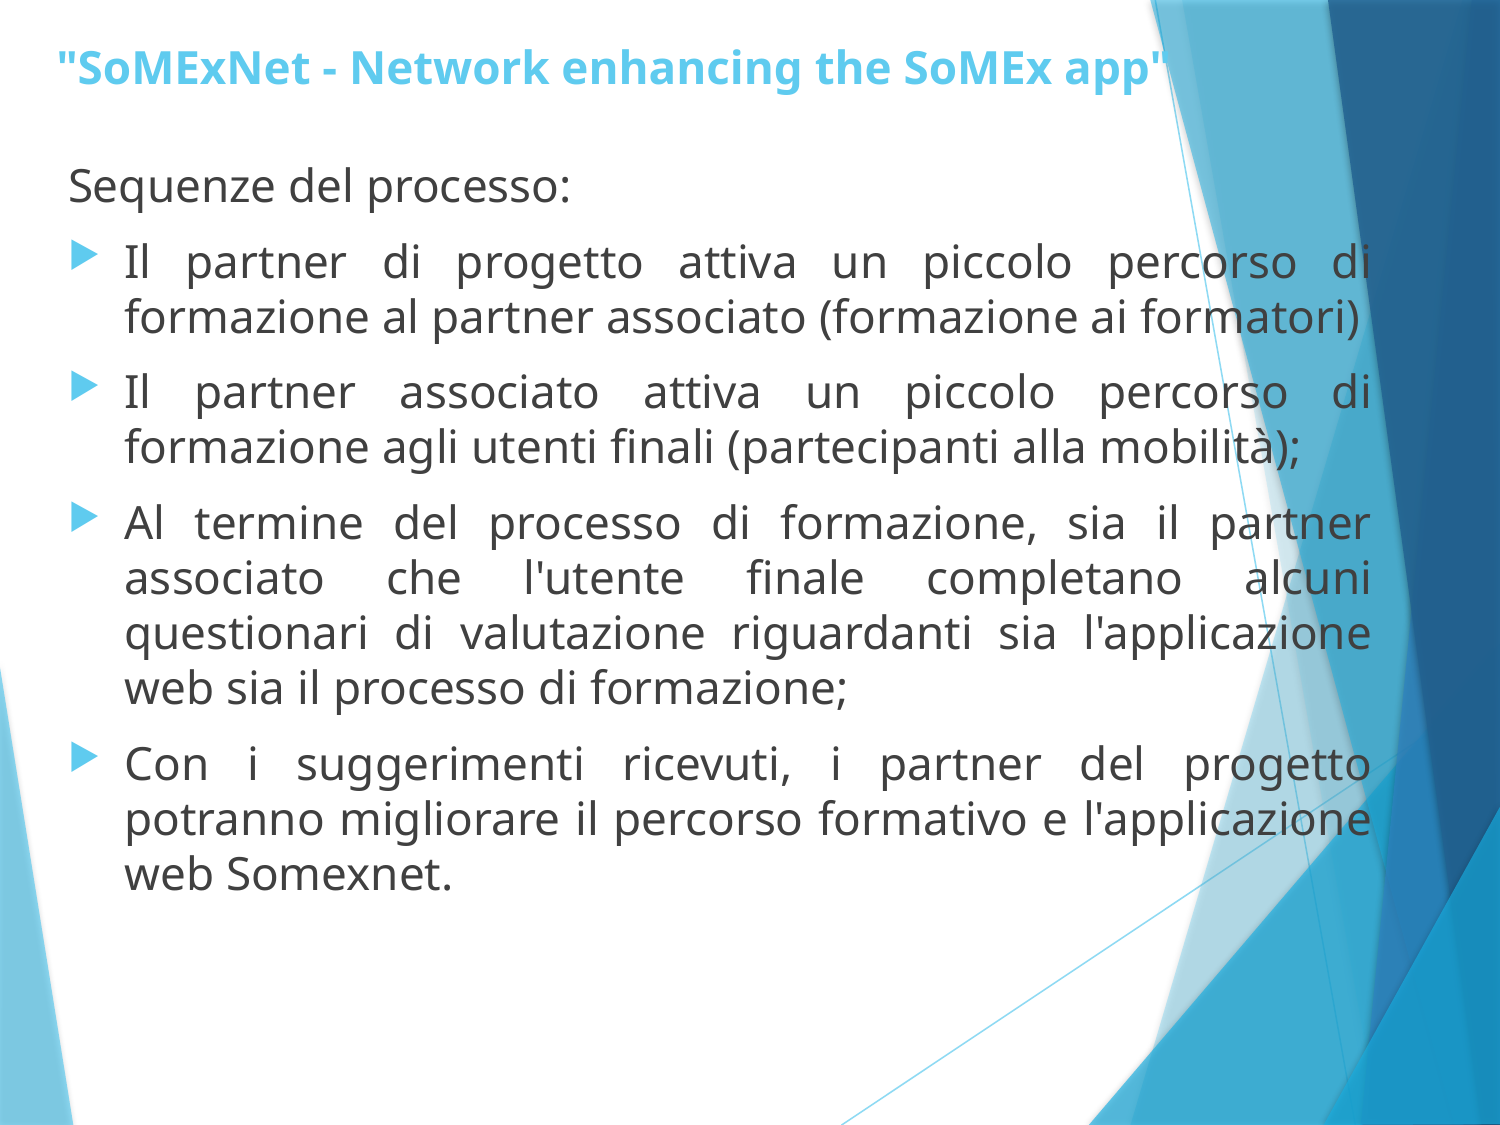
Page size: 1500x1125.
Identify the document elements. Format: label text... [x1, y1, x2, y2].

title "SoMExNet - Network enhancing the SoMEx app" [41, 30, 1415, 114]
list Sequenze del processo: Il partner di progetto attiva un piccolo percorso di formazione al partner associato (formazione ai formatori) Il partner associato attiva un piccolo percorso di formazione agli utenti finali (partecipanti alla mobilità); Al termine del processo di formazione, sia il partner associato che l'utente finale completano alcuni questionari di valutazione riguardanti sia l'applicazione web sia il processo di formazione; Con i suggerimenti ricevuti, i partner del progetto potranno migliorare il percorso formativo e l'applicazione web Somexnet. [53, 149, 1388, 905]
